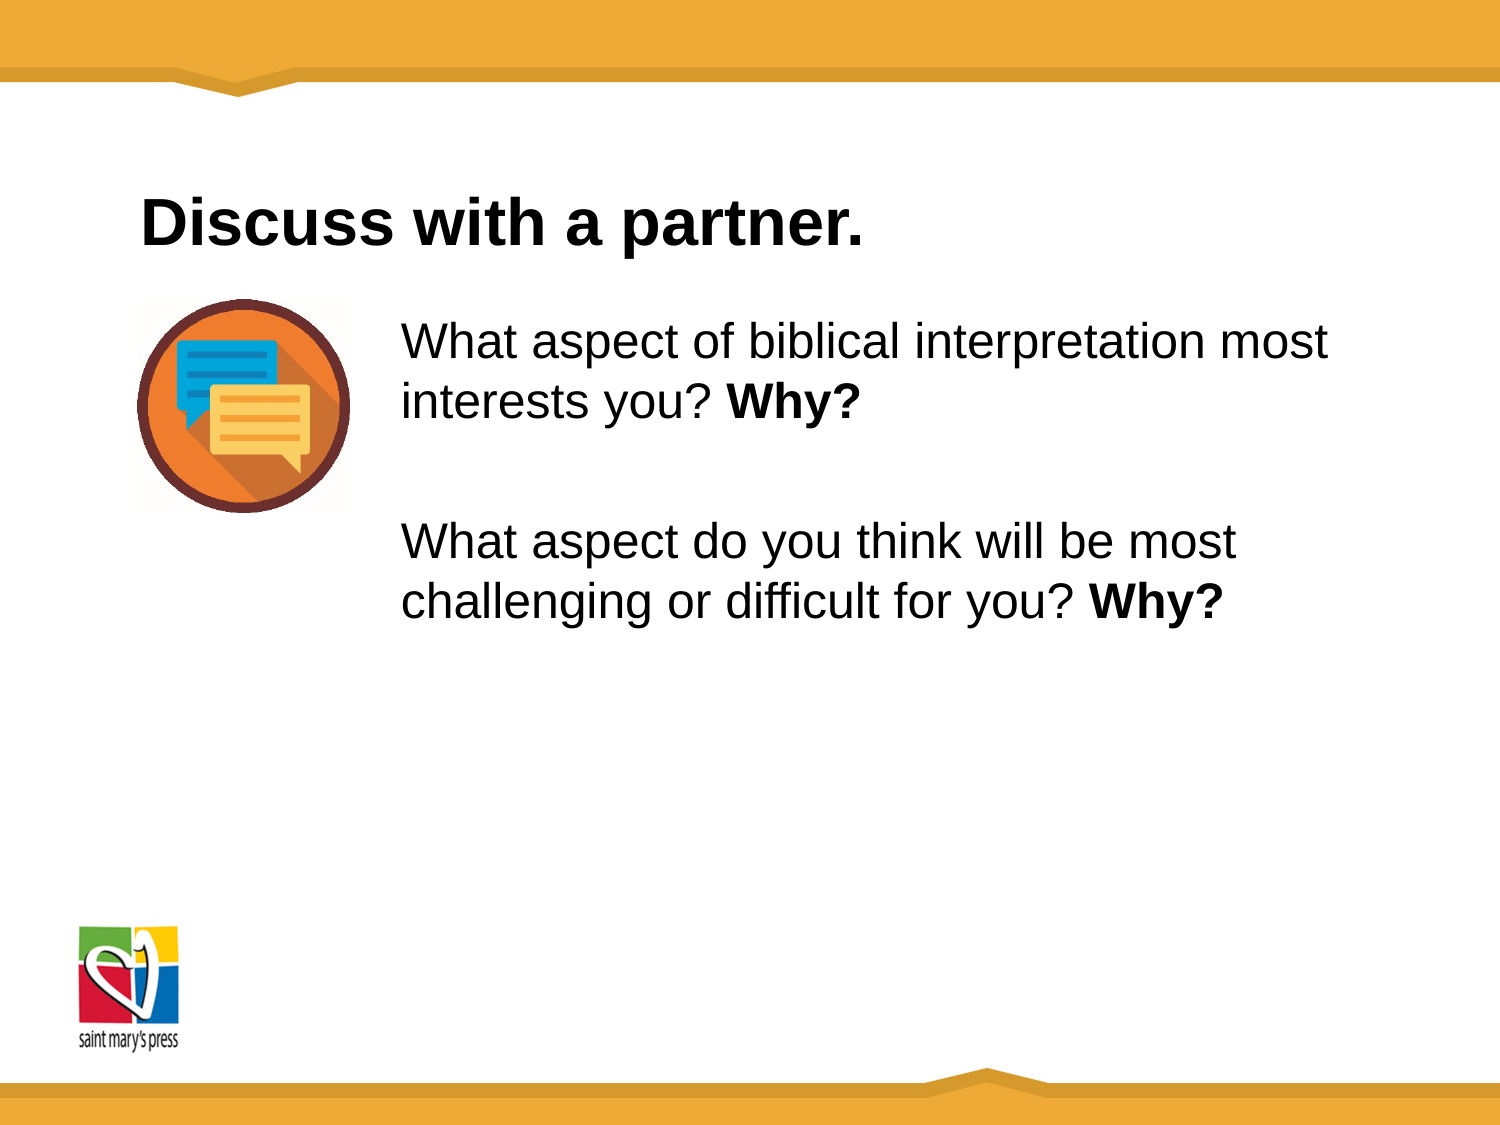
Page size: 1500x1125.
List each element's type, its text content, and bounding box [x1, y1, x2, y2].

title Discuss with a partner. [125, 137, 1475, 300]
list What aspect of biblical interpretation most interests you? Why? What aspect do you think will be most challenging or difficult for you? Why? [385, 301, 1474, 833]
picture [0, 0, 1500, 1125]
